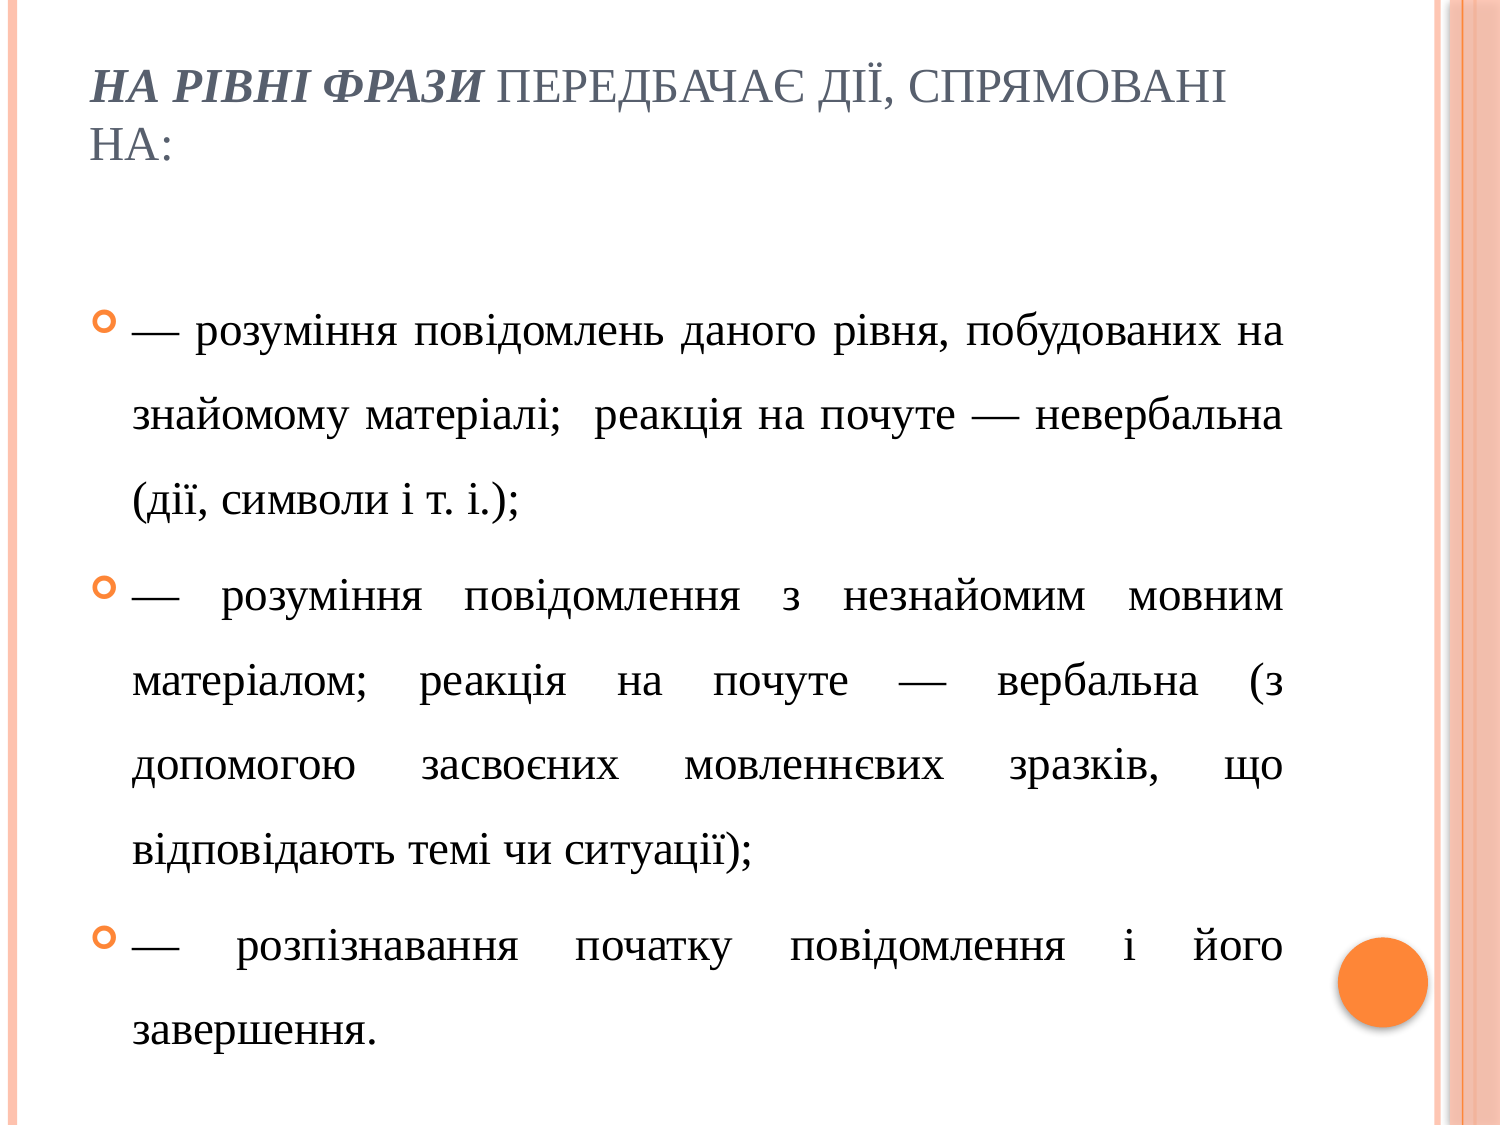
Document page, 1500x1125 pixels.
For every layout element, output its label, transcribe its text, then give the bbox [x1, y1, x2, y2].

title на рівні фрази передбачає дії, спрямовані на: [75, 45, 1300, 233]
list — розуміння повідомлень даного рівня, побудованих на знайомому матеріалі; реакція на почуте — невербальна (дії, символи і т. і.); — розуміння повідомлення з незнайомим мовним матеріалом; реакція на почуте — вербальна (з допомогою засвоєних мовленнєвих зразків, що відповідають темі чи ситуації); — розпізнавання початку повідомлення і його завершення. [75, 262, 1300, 1062]
